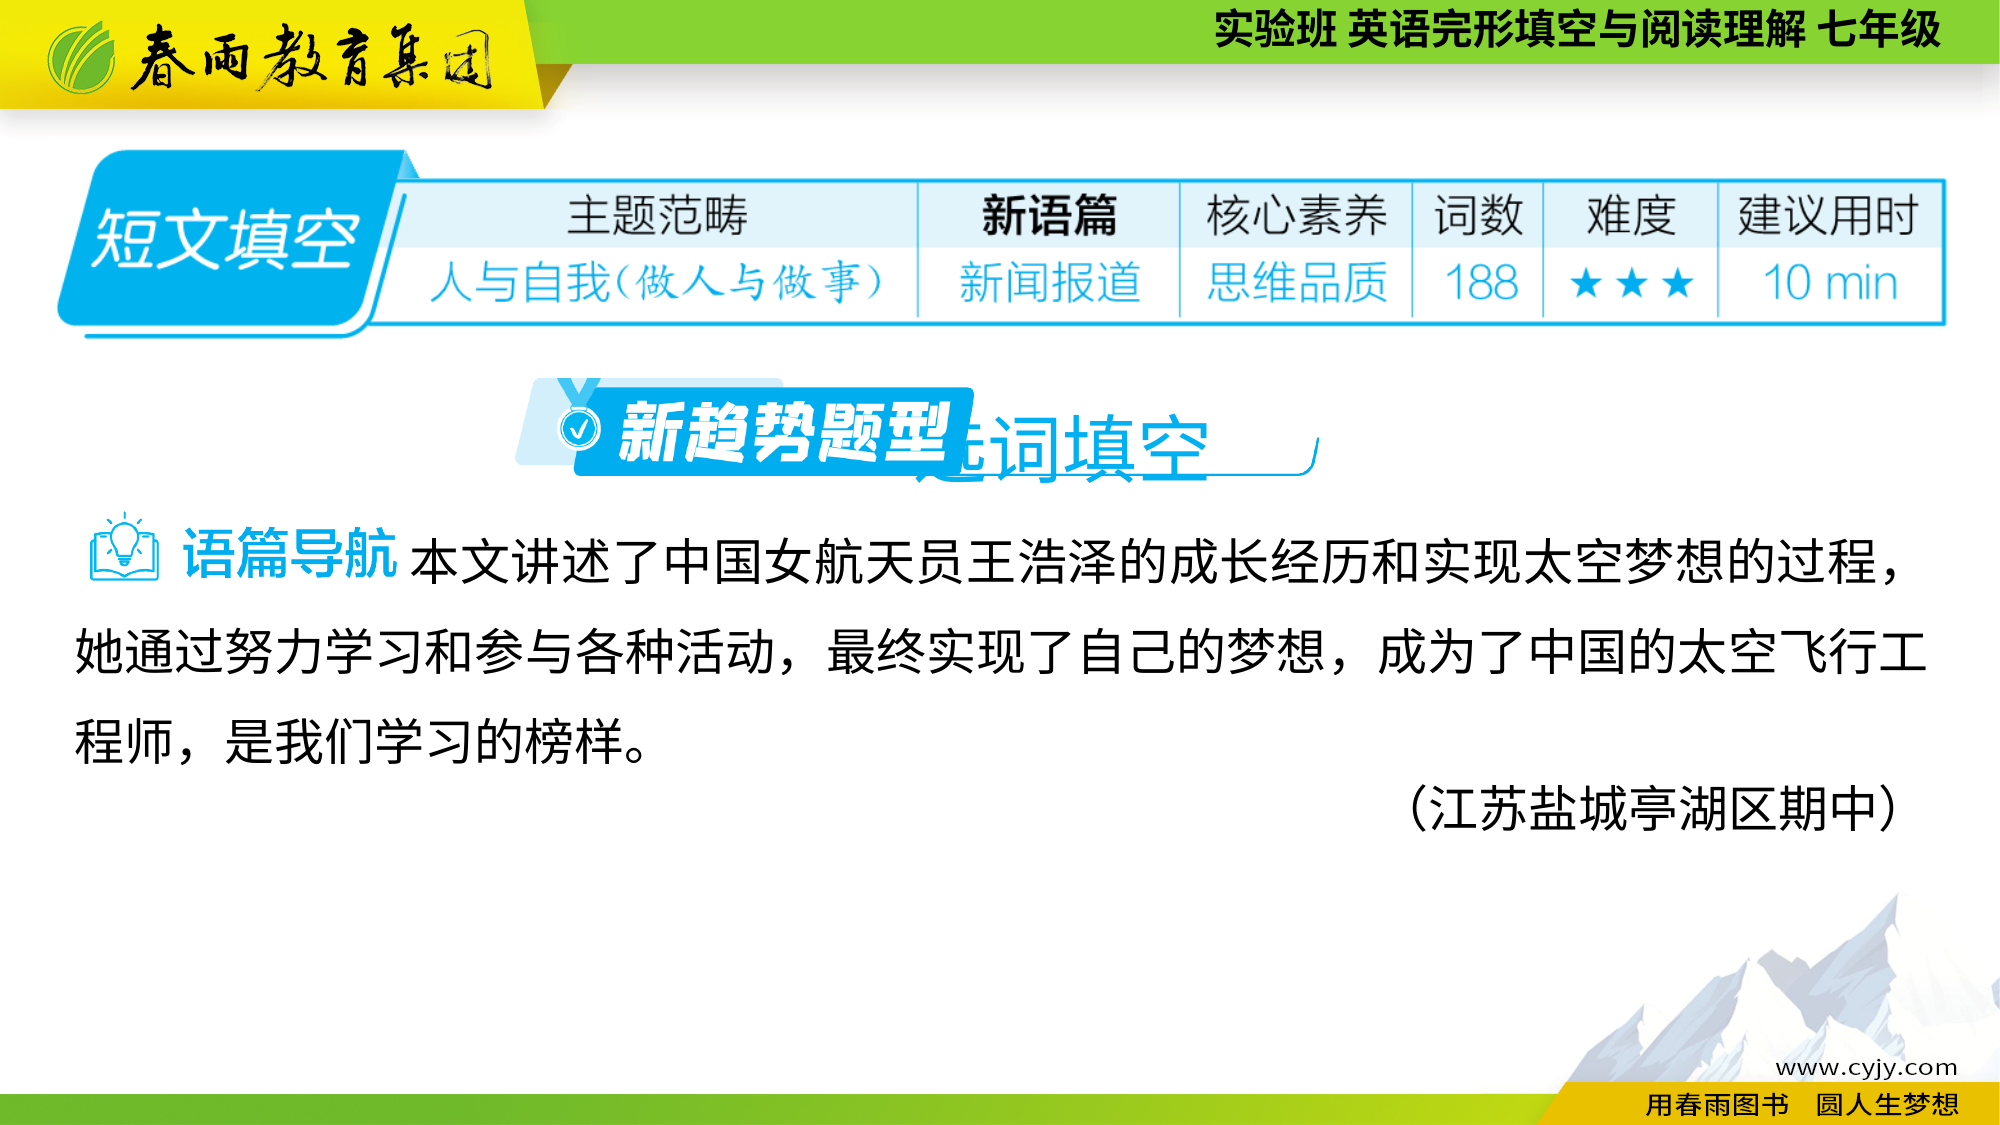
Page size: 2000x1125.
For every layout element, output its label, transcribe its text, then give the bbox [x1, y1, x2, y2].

list 选词填空 [59, 358, 1944, 492]
text_box 本文讲述了中国女航天员王浩泽的成长经历和实现太空梦想的过程，她通过努力学习和参与各种活动，最终实现了自己的梦想，成为了中国的太空飞行工程师，是我们学习的榜样。 [59, 492, 1944, 778]
text_box （江苏盐城亭湖区期中） [834, 739, 1944, 845]
picture [0, 0, 2000, 1125]
